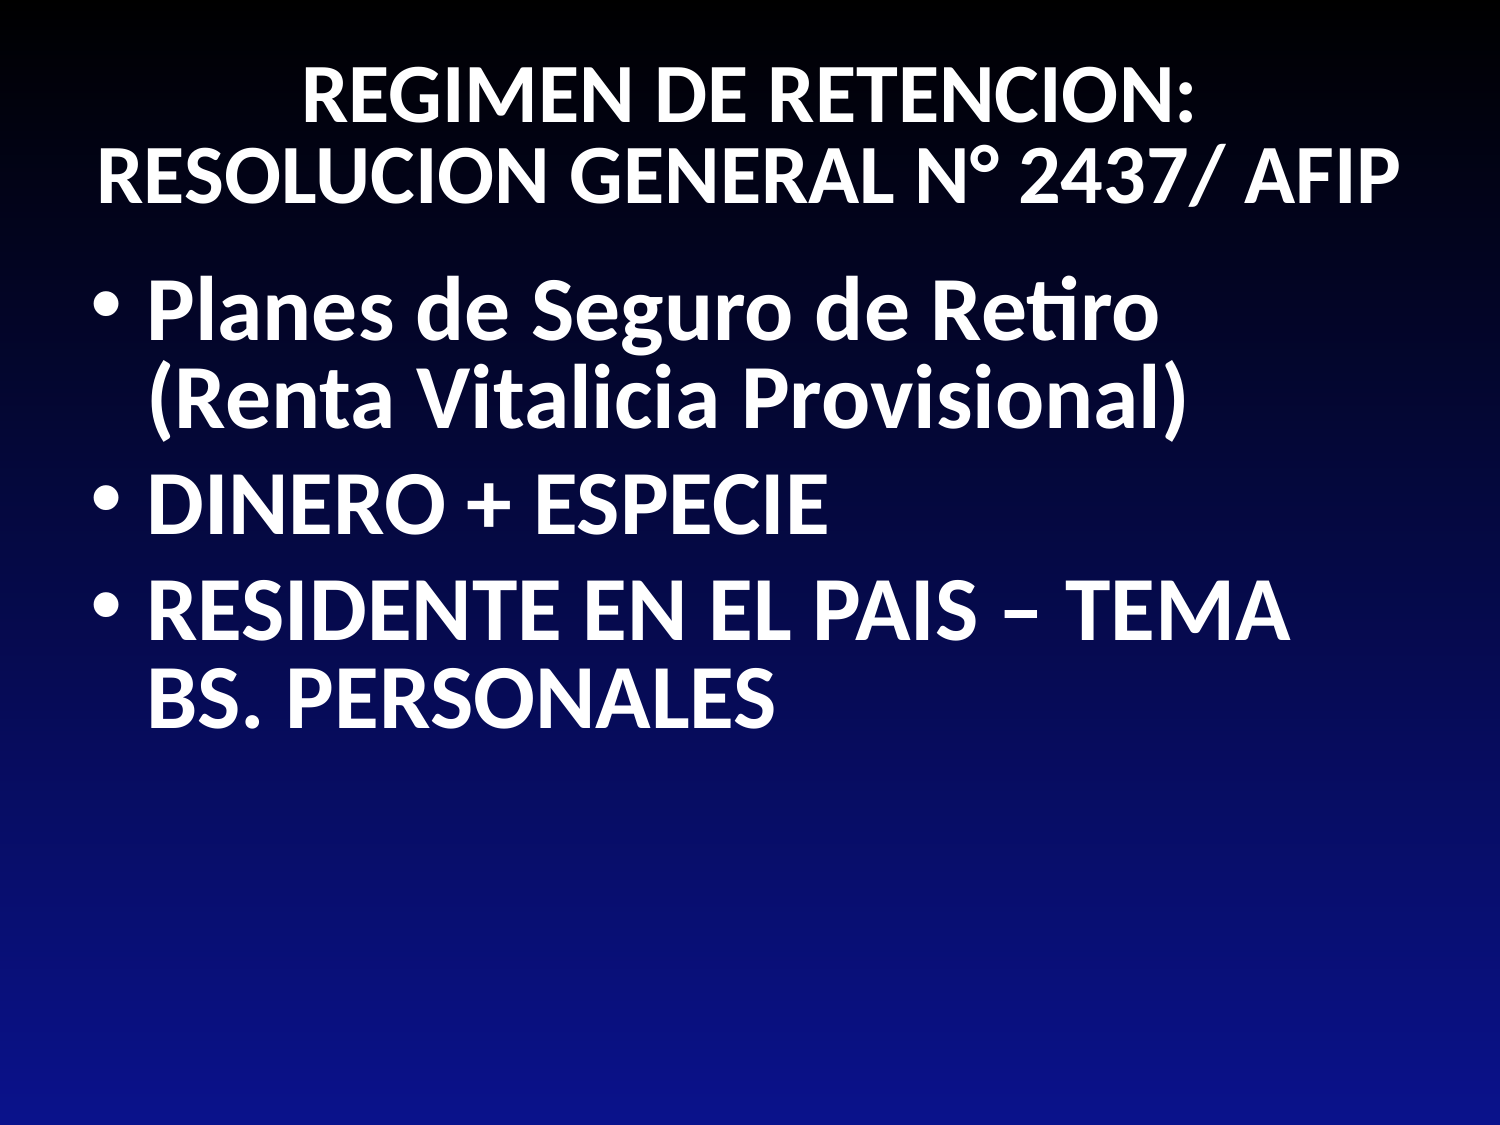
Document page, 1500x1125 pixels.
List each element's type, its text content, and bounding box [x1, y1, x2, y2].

list Planes de Seguro de Retiro (Renta Vitalicia Provisional) DINERO + ESPECIE RESIDENTE EN EL PAIS – TEMA BS. PERSONALES [74, 262, 1426, 1006]
title REGIMEN DE RETENCION: RESOLUCION GENERAL N° 2437/ AFIP [74, 44, 1426, 233]
